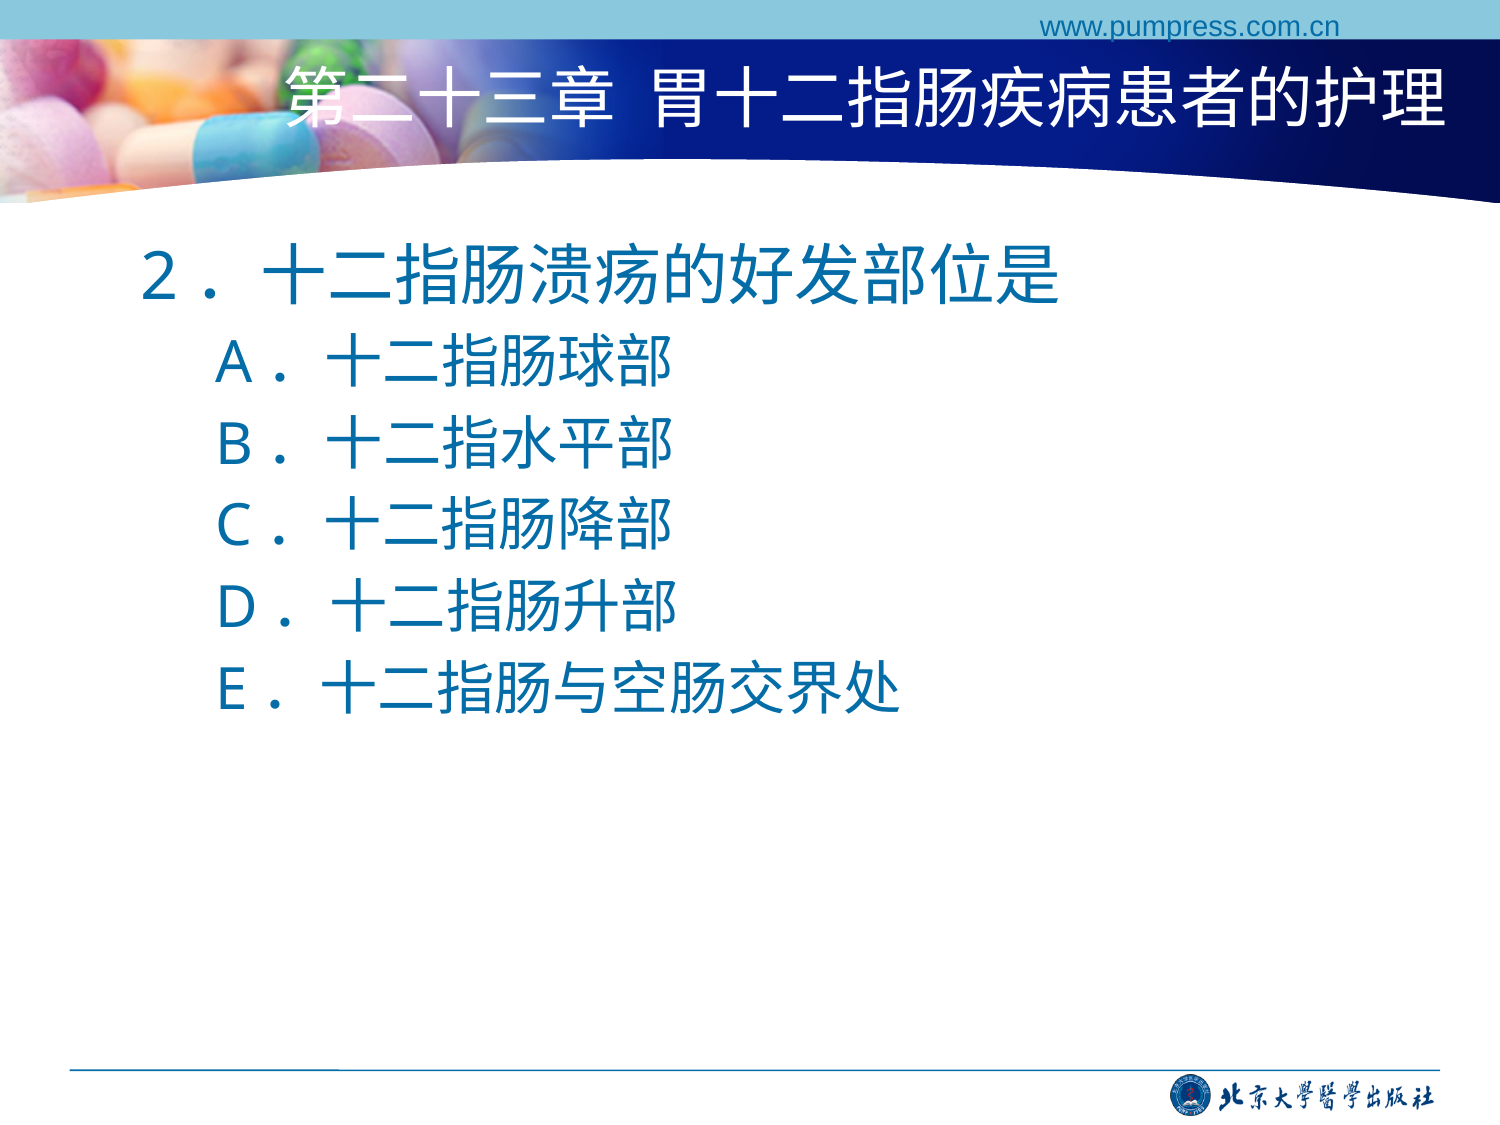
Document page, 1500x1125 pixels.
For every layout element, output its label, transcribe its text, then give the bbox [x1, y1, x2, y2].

slide_number www.pumpress.com.cn [1025, 0, 1463, 38]
picture [0, 40, 1500, 203]
picture [1170, 1074, 1436, 1118]
title 第二十三章 胃十二指肠疾病患者的护理 [137, 49, 1463, 143]
list 2．十二指肠溃疡的好发部位是 A．十二指肠球部 B．十二指水平部 C．十二指肠降部 D．十二指肠升部 E．十二指肠与空肠交界处 [49, 224, 1463, 1026]
